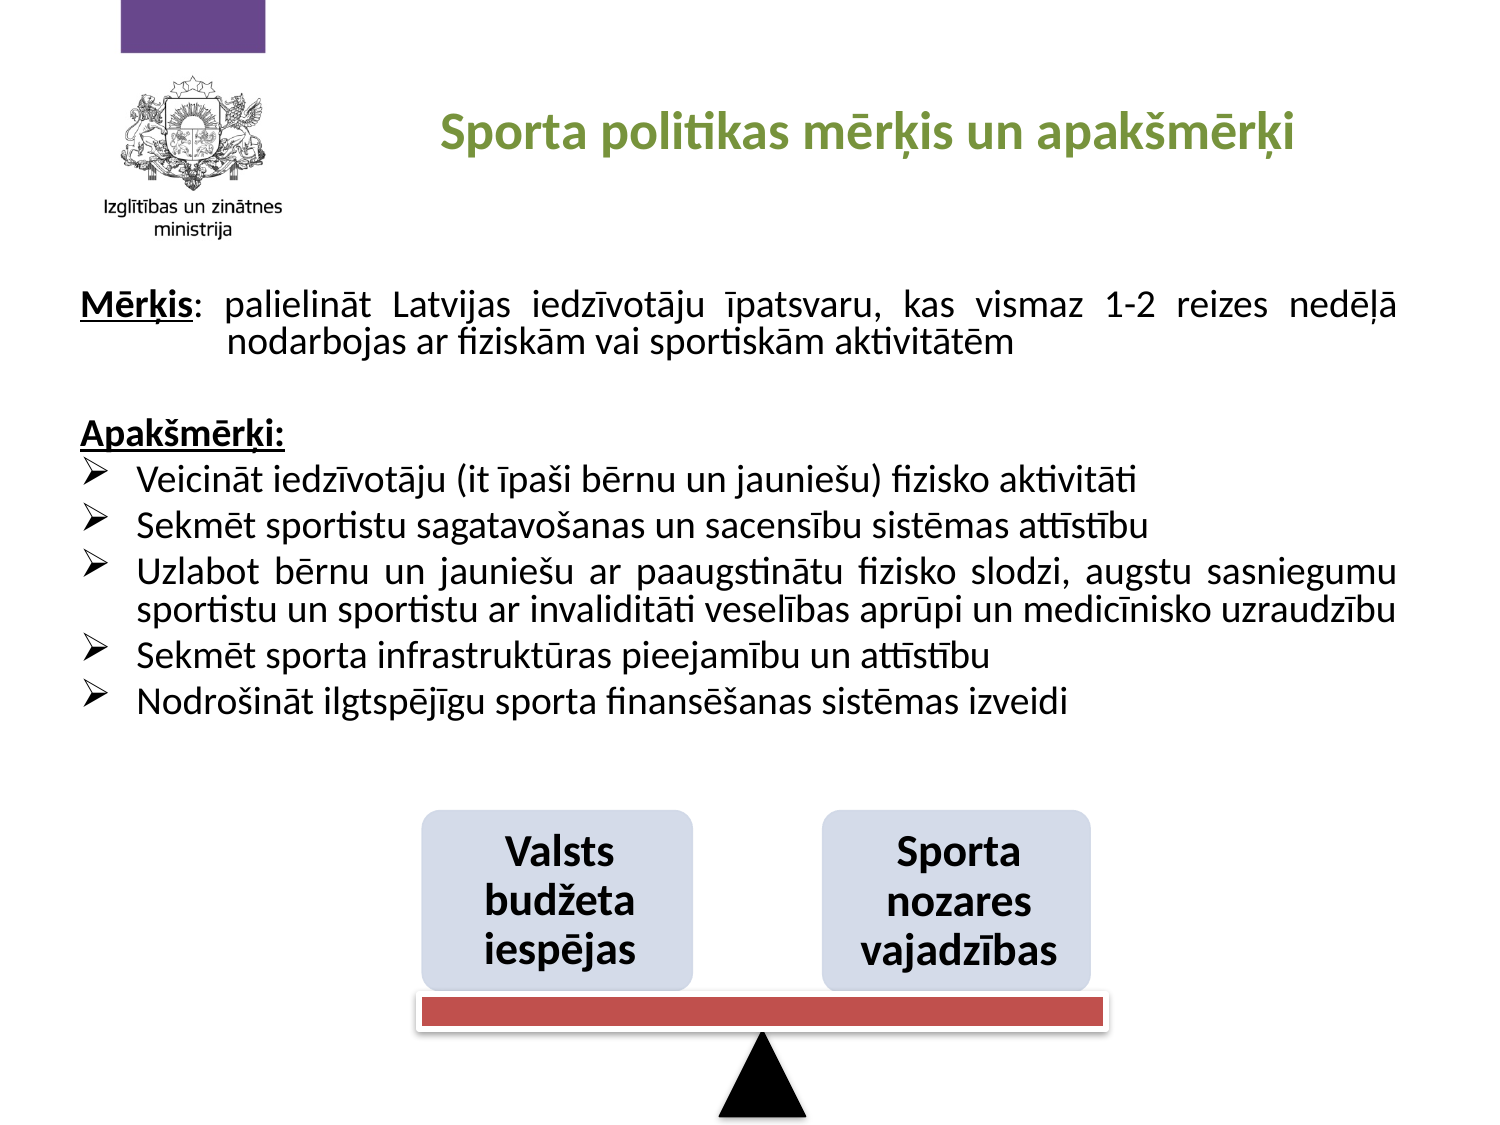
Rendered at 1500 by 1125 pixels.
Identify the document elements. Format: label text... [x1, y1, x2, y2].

text_box Mērķis: palielināt Latvijas iedzīvotāju īpatsvaru, kas vismaz 1-2 reizes nedēļā nodarbojas ar fiziskām vai sportiskām aktivitātēm Apakšmērķi: Veicināt iedzīvotāju (it īpaši bērnu un jauniešu) fizisko aktivitāti Sekmēt sportistu sagatavošanas un sacensību sistēmas attīstību Uzlabot bērnu un jauniešu ar paaugstinātu fizisko slodzi, augstu sasniegumu sportistu un sportistu ar invaliditāti veselības aprūpi un medicīnisko uzraudzību Sekmēt sporta infrastruktūras pieejamību un attīstību Nodrošināt ilgtspējīgu sporta finansēšanas sistēmas izveidi [64, 278, 1415, 976]
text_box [262, 524, 1263, 1101]
picture [48, 0, 338, 322]
text_box Sporta politikas mērķis un apakšmērķi [341, 33, 1500, 222]
